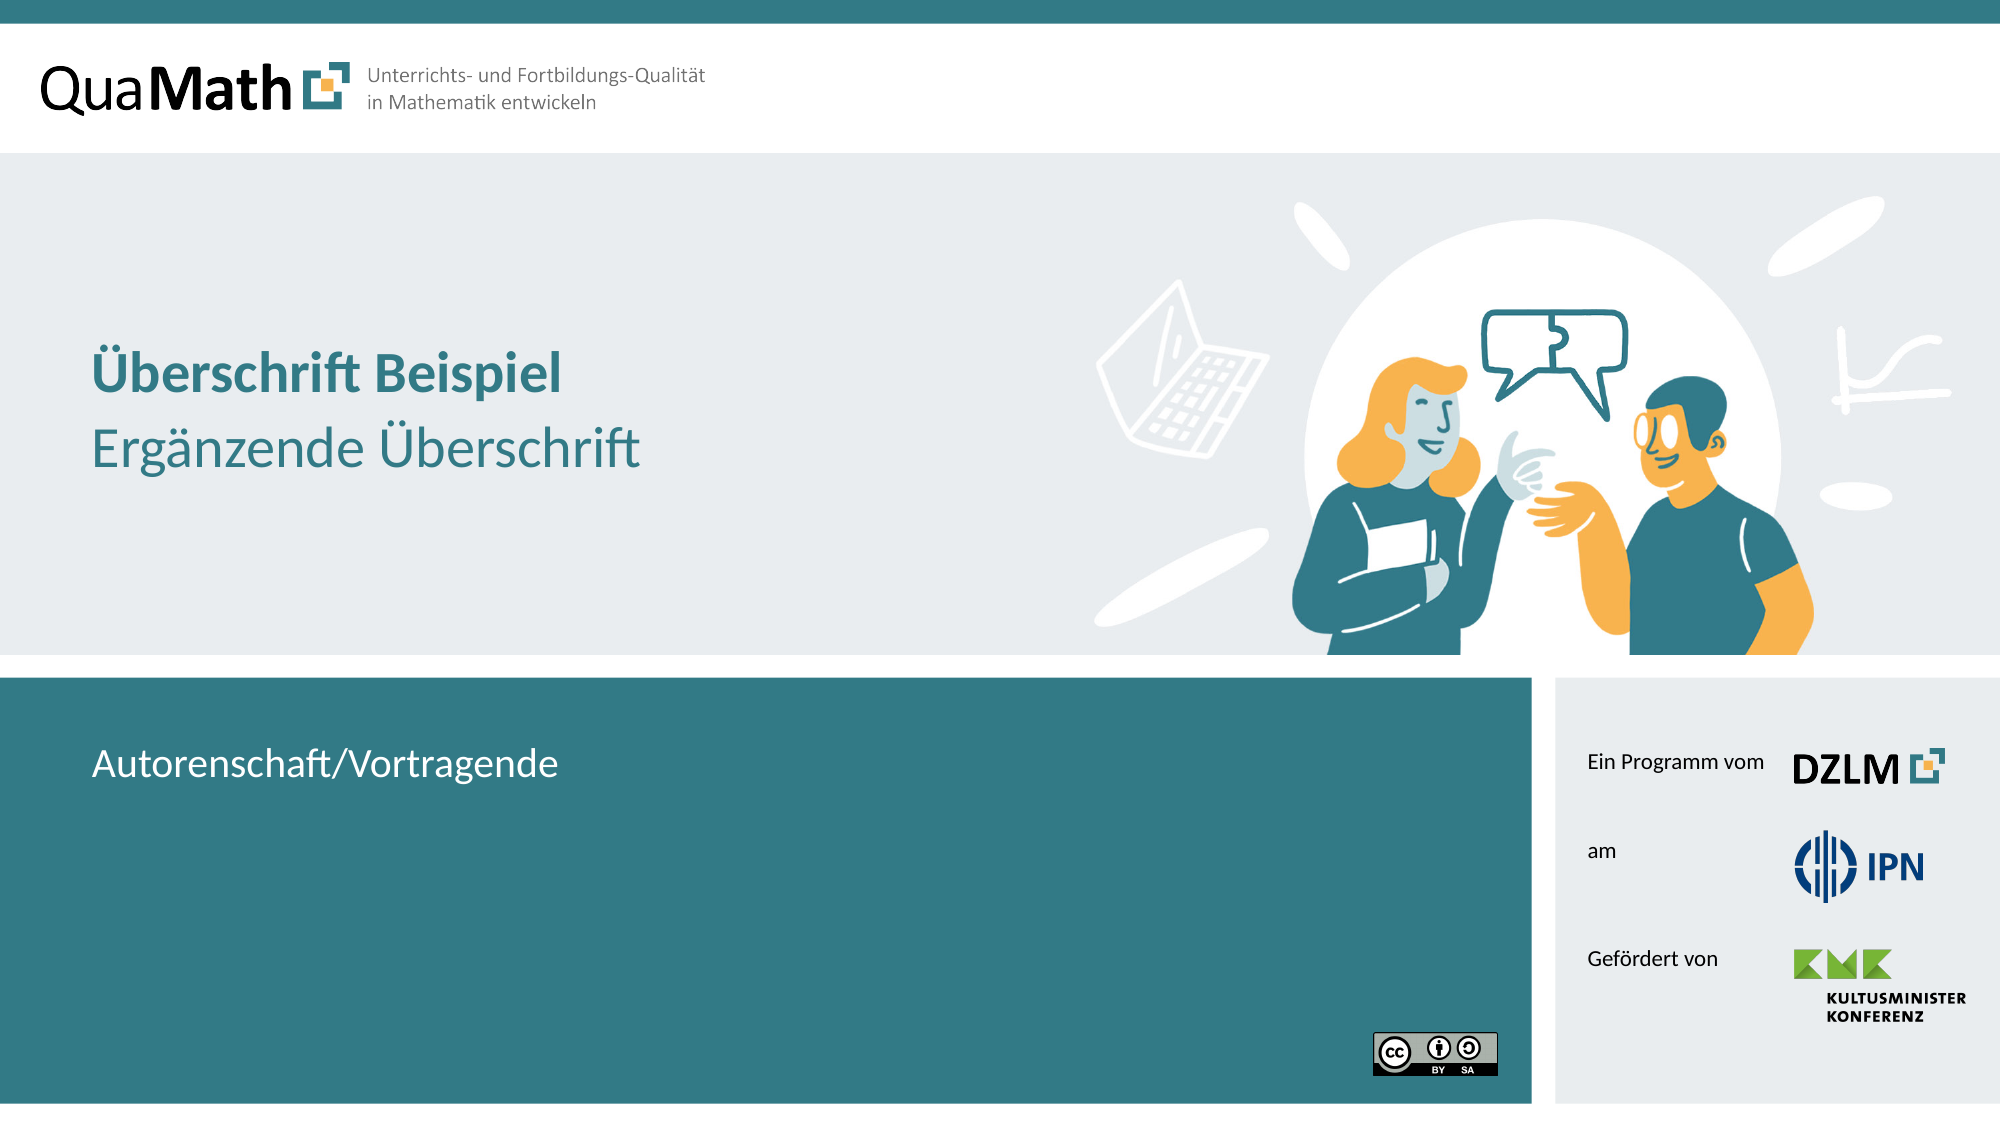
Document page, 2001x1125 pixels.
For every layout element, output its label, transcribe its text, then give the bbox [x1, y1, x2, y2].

picture [1794, 949, 1966, 1022]
picture [1794, 830, 1923, 903]
picture [41, 62, 705, 116]
picture [1794, 748, 1945, 784]
picture [1373, 1032, 1498, 1076]
list Autorenschaft/Vortragende [91, 728, 1430, 922]
picture [0, 153, 2000, 655]
